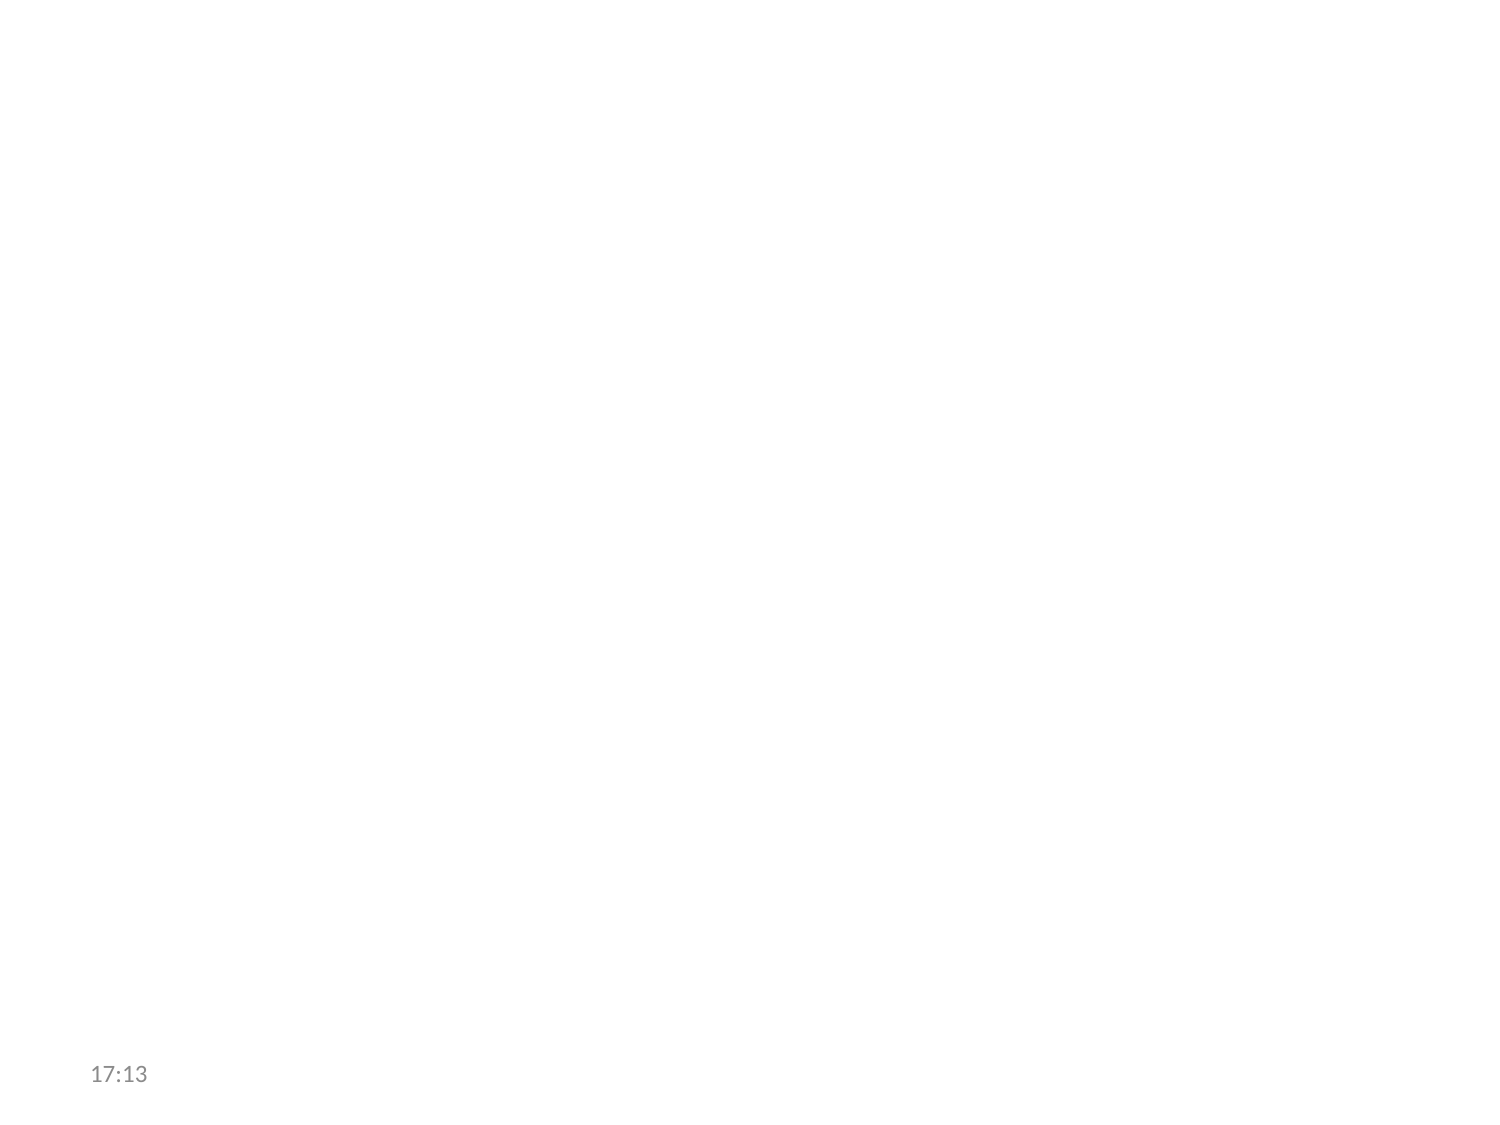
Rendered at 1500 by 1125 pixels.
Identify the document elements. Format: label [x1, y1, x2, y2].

slide_number [75, 1042, 425, 1103]
